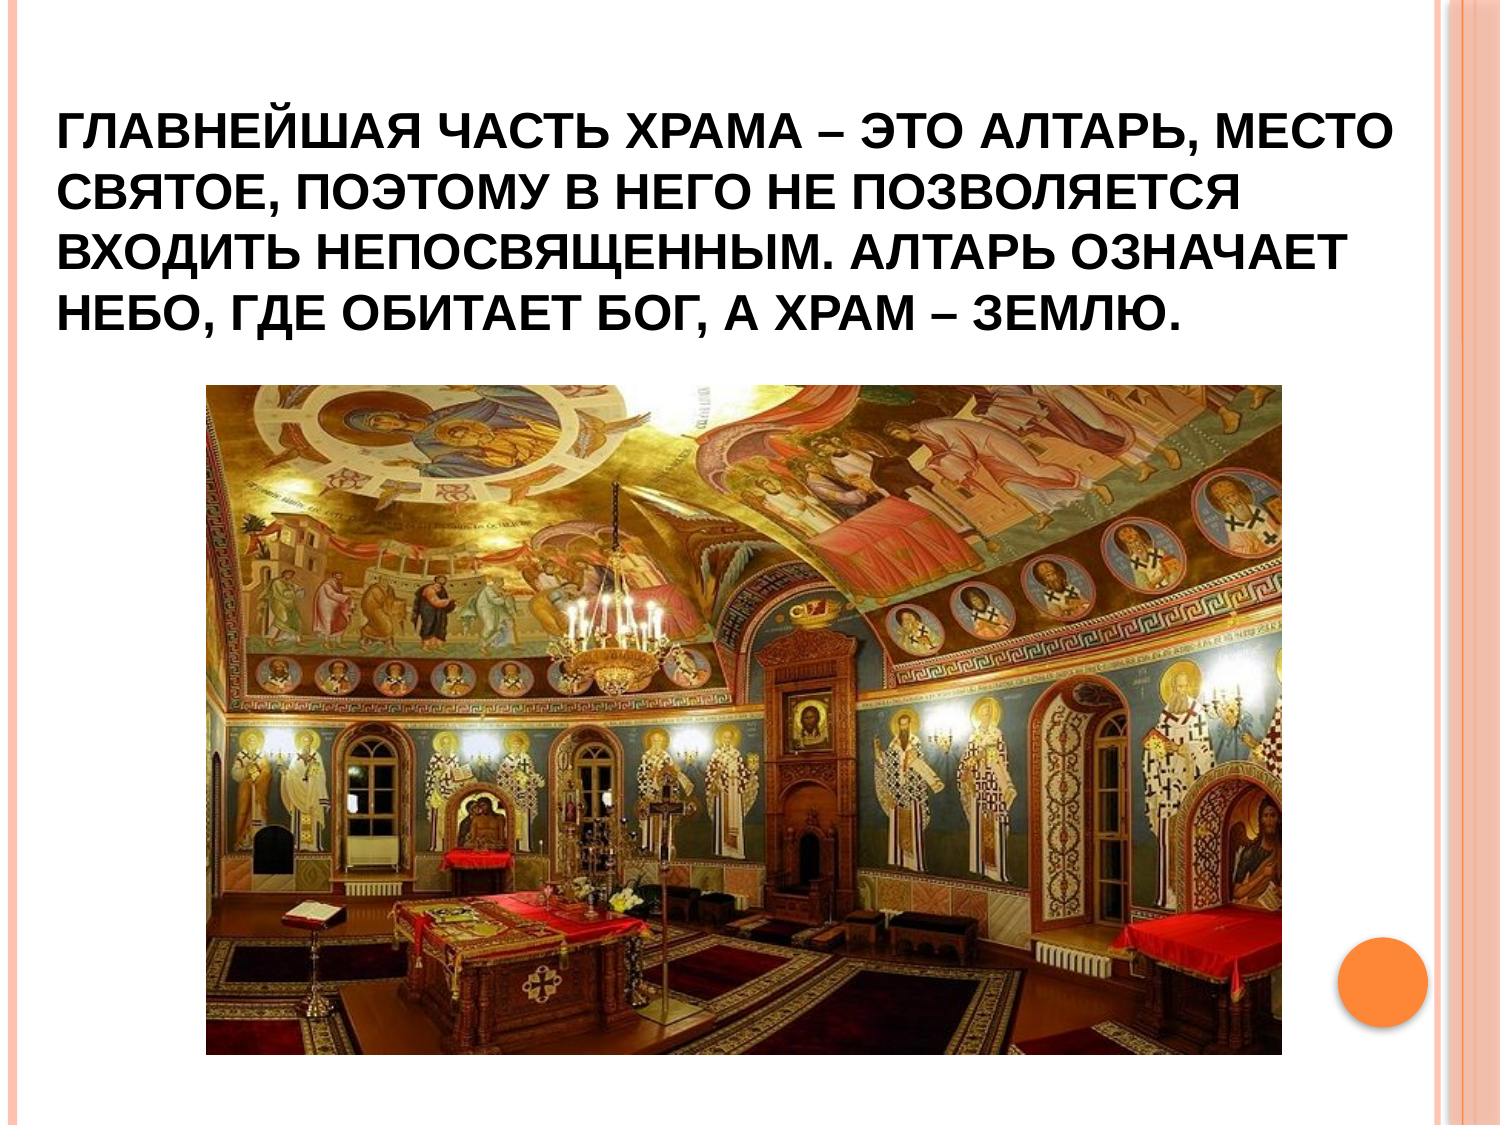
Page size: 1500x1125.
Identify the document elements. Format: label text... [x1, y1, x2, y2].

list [206, 384, 1282, 1056]
title Главнейшая часть храма – это алтарь, место святое, поэтому в него не позволяется входить непосвященным. Алтарь означает небо, где обитает Бог, а храм – землю. [41, 45, 1436, 409]
